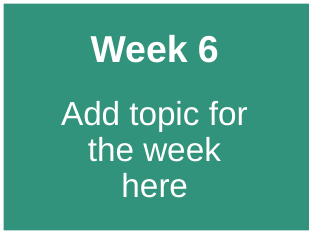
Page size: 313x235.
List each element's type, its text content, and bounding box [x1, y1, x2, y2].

text_box Week 6 [64, 17, 245, 78]
text_box [3, 3, 310, 231]
text_box Add topic for the week here [23, 89, 286, 212]
